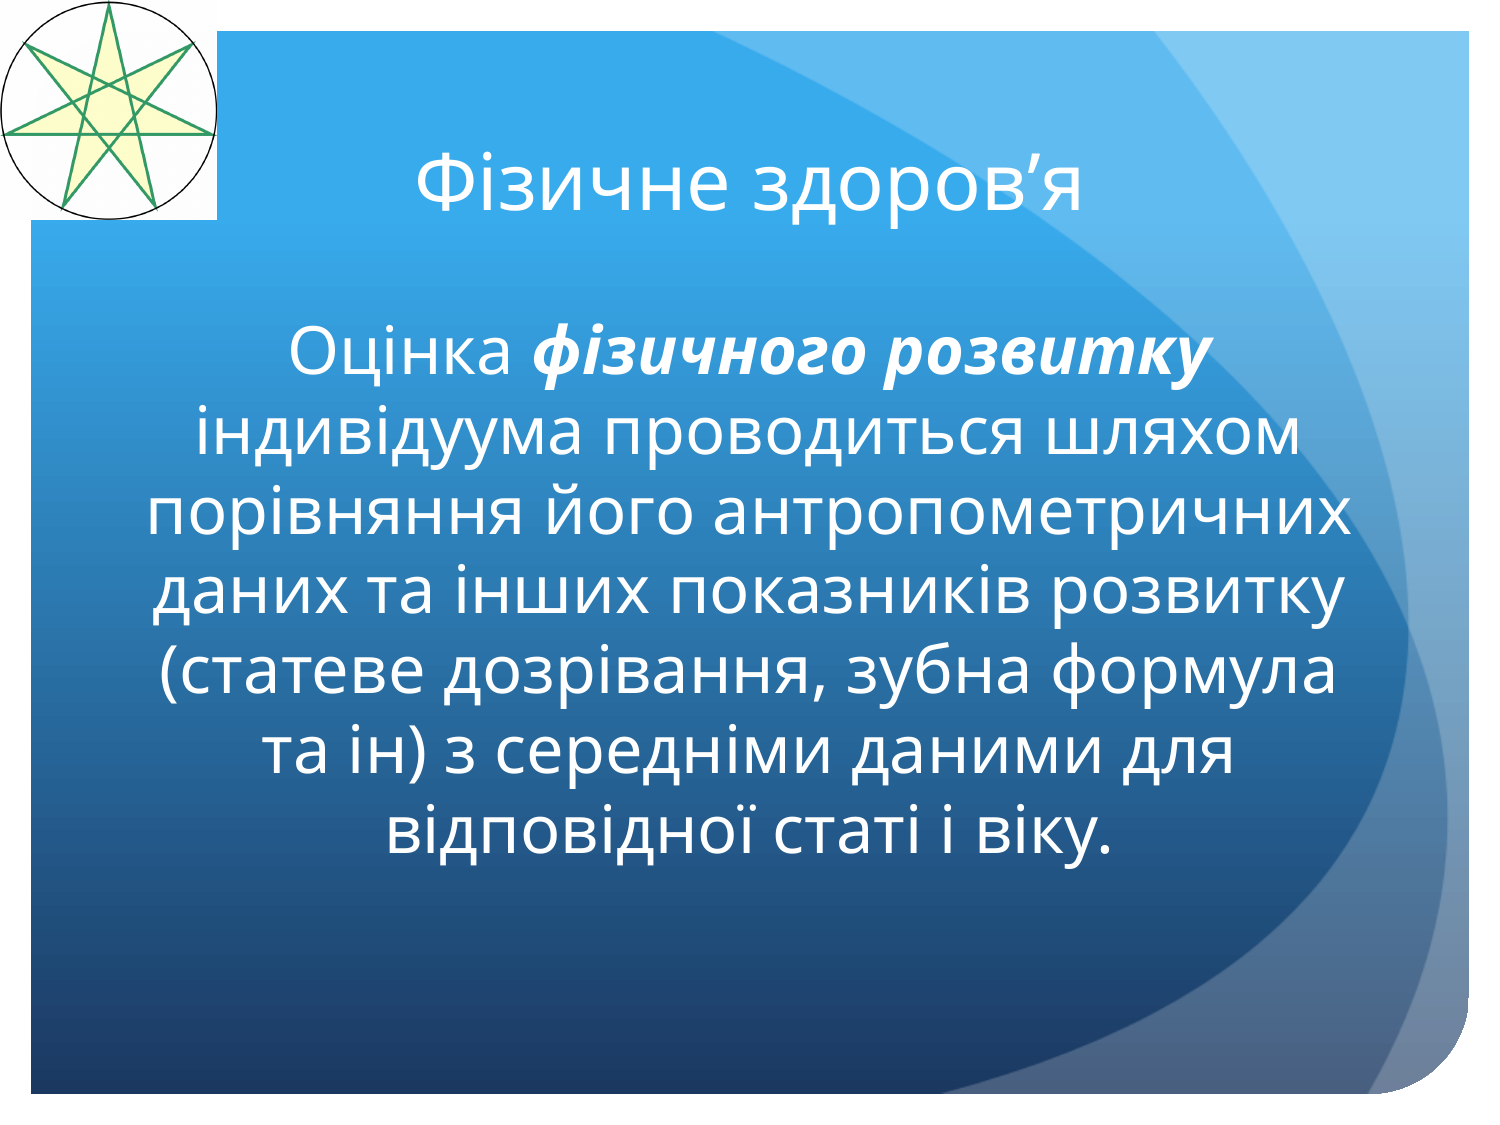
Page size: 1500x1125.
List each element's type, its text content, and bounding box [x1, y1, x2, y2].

title Фізичне здоров’я [127, 62, 1372, 234]
list Оцінка фізичного розвитку індивідуума проводиться шляхом порівняння його антропометричних даних та інших показників розвитку (статеве дозрівання, зубна формула та ін) з середніми даними для відповідної статі і віку. [127, 299, 1372, 991]
picture [0, 0, 1473, 1094]
